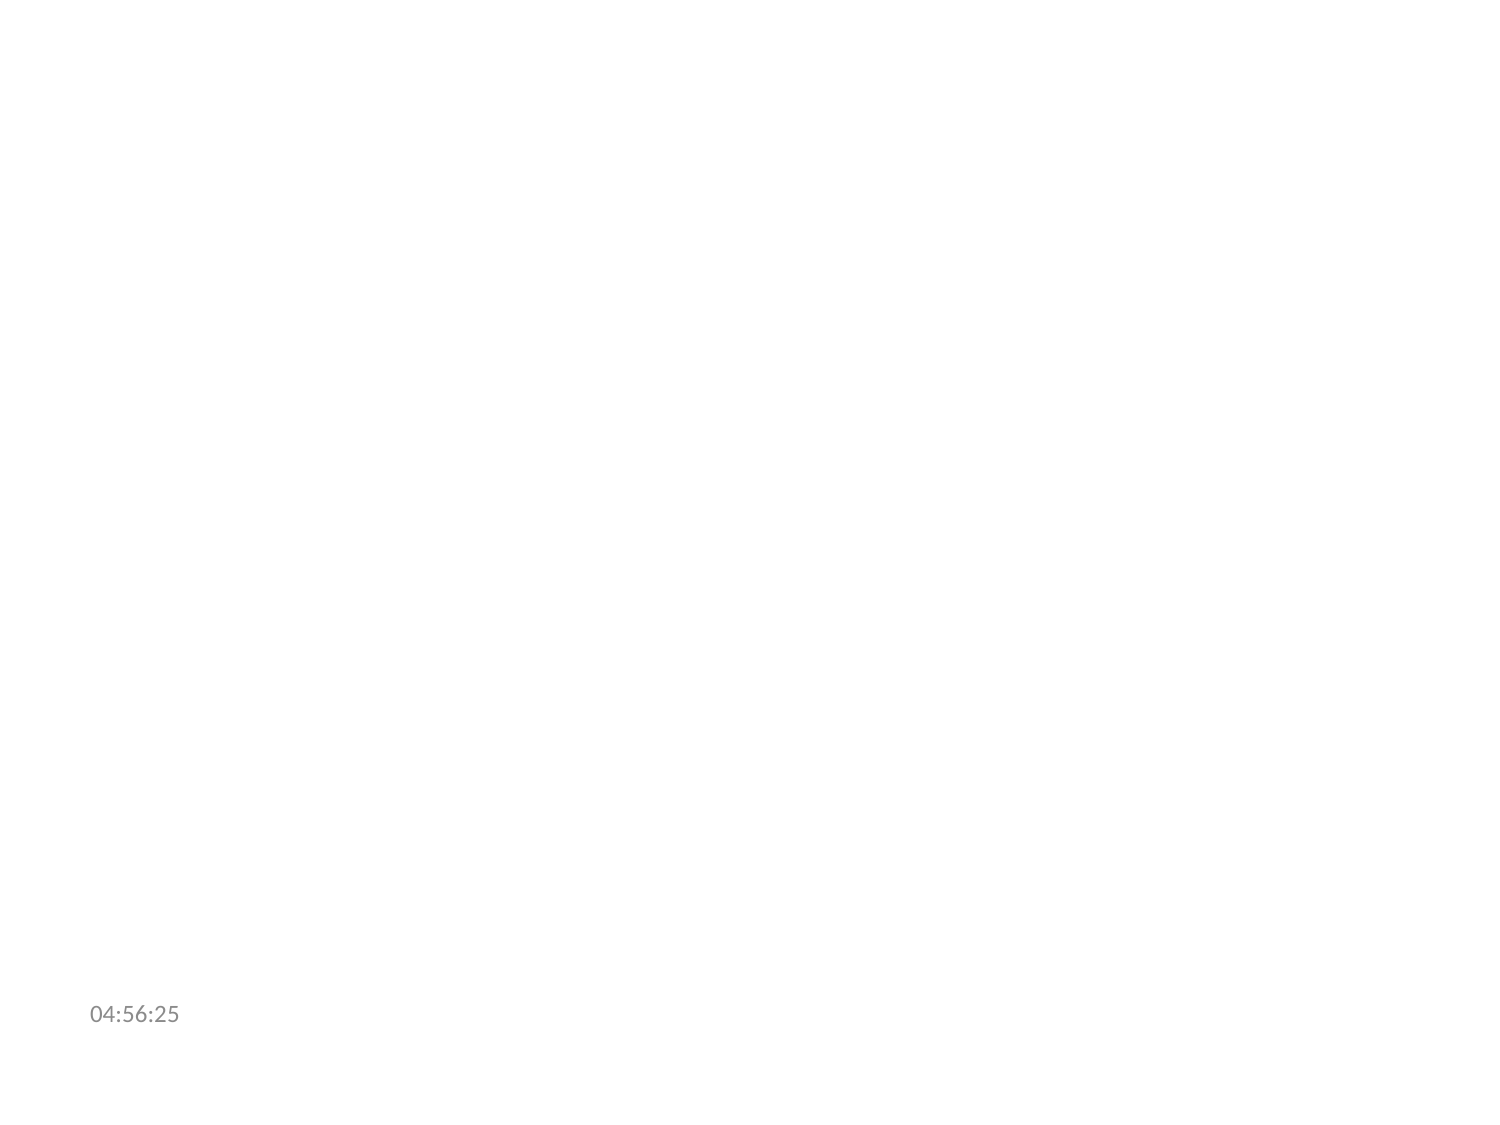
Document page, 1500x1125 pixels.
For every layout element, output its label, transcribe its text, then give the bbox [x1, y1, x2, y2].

text_box 15:35:09 [75, 982, 425, 1043]
